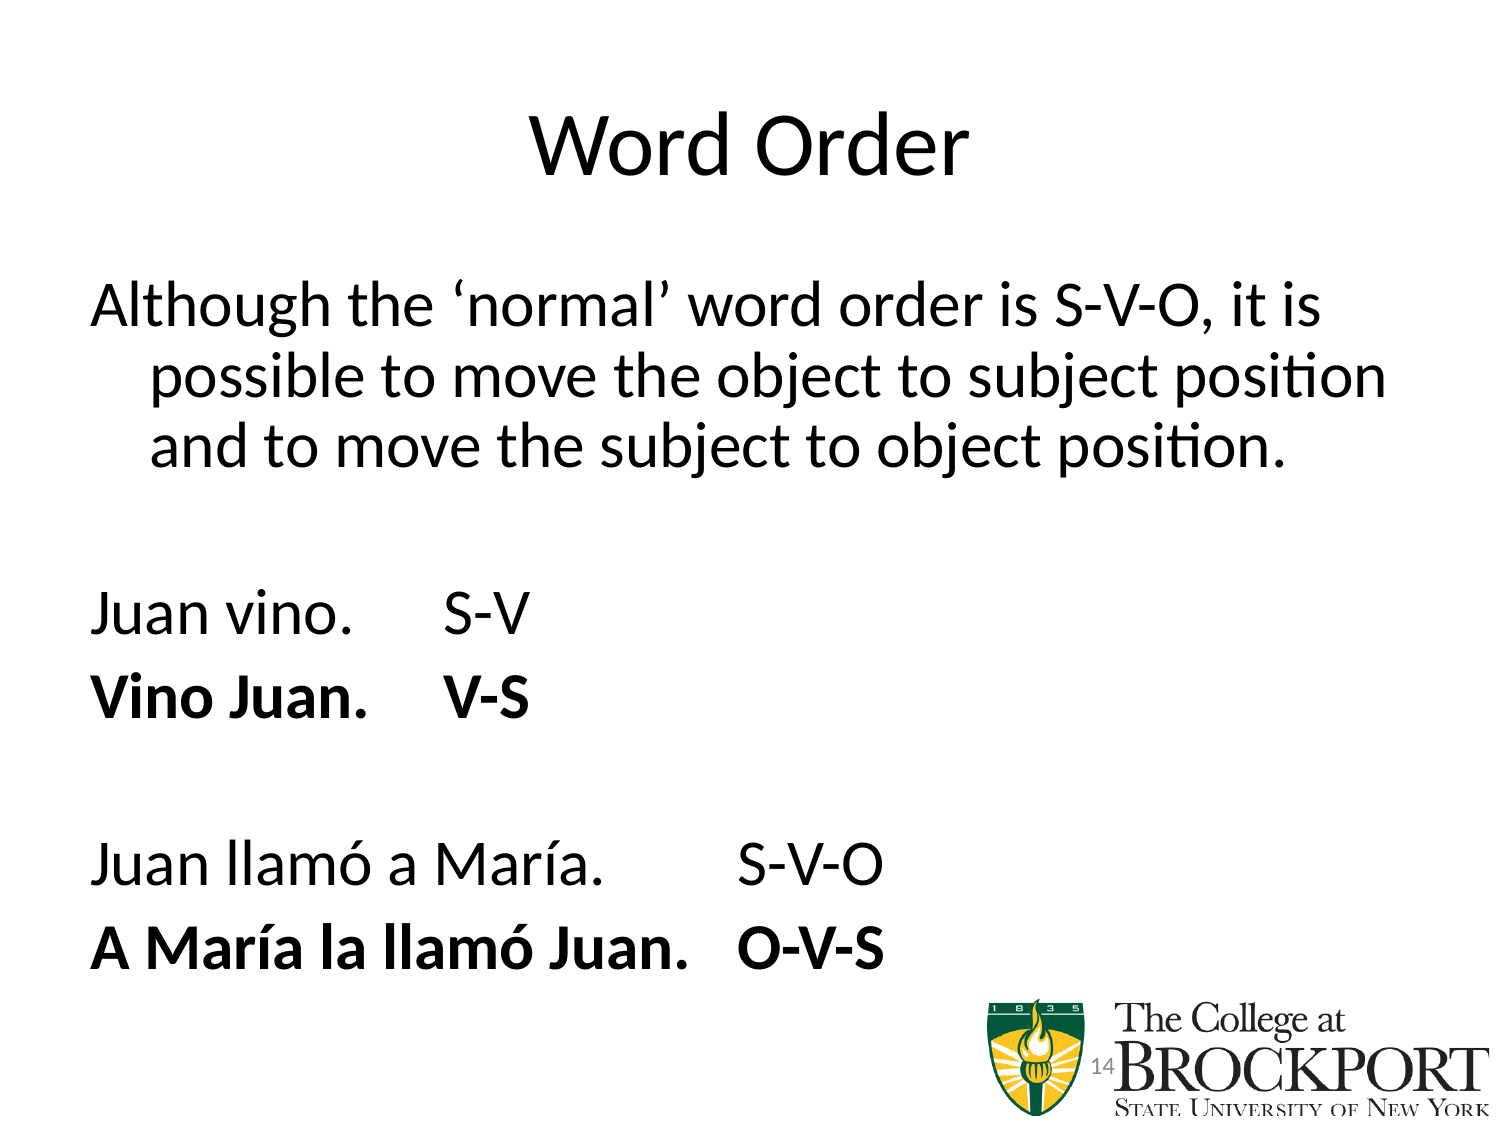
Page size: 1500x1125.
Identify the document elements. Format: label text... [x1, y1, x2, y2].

slide_number 14 [1074, 1042, 1425, 1103]
title Word Order [75, 45, 1425, 233]
list Although the ‘normal’ word order is S-V-O, it is possible to move the object to subject position and to move the subject to object position. Juan vino. S-V Vino Juan. V-S Juan llamó a María. S-V-O A María la llamó Juan. O-V-S [75, 262, 1425, 1005]
